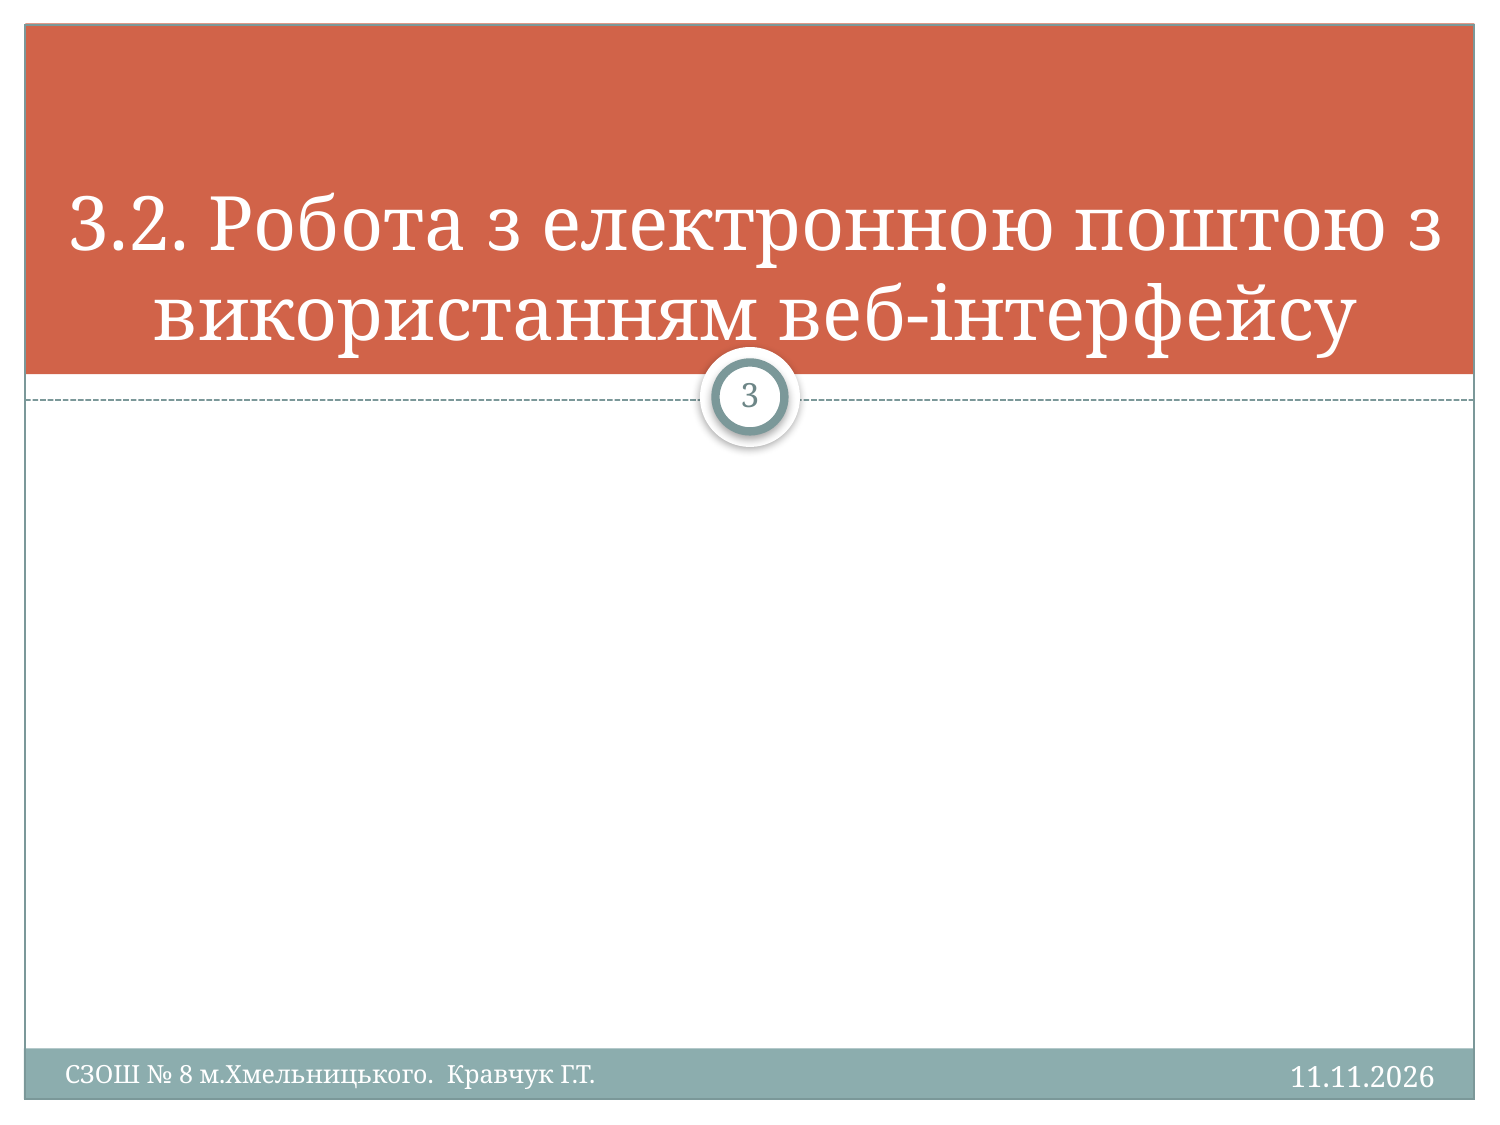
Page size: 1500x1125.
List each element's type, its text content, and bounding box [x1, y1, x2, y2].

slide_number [950, 1050, 1450, 1111]
slide_number 3 [712, 360, 788, 434]
title 3.2. Робота з електронною поштою з використанням веб-інтерфейсу [46, 46, 1465, 364]
footer СЗОШ № 8 м.Хмельницького. Кравчук Г.Т. [50, 1051, 715, 1112]
